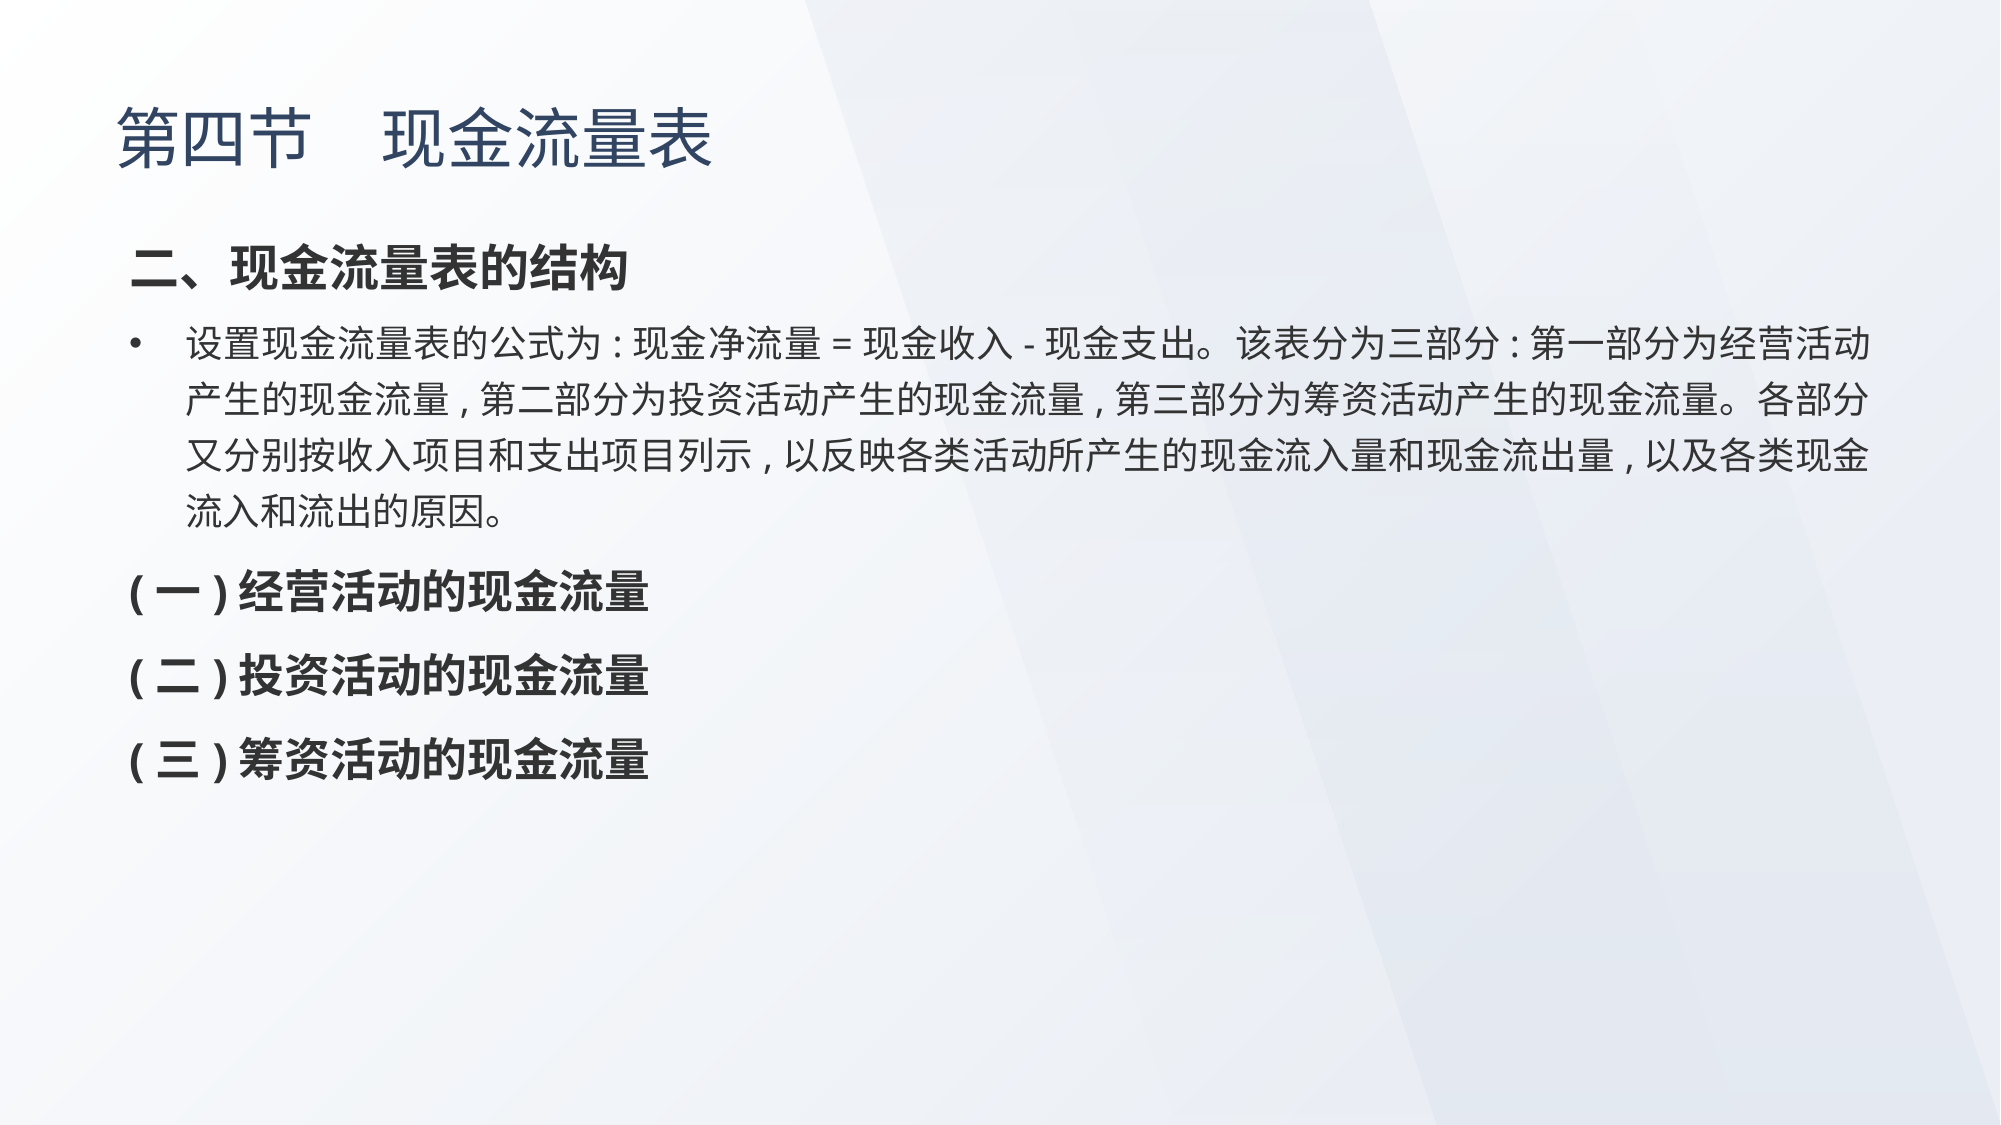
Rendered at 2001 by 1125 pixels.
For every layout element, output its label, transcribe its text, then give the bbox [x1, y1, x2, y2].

text_box 二、现金流量表的结构 设置现金流量表的公式为:现金净流量=现金收入-现金支出。该表分为三部分:第一部分为经营活动产生的现金流量,第二部分为投资活动产生的现金流量,第三部分为筹资活动产生的现金流量。各部分又分别按收入项目和支出项目列示,以反映各类活动所产生的现金流入量和现金流出量,以及各类现金流入和流出的原因。 (一)经营活动的现金流量 (二)投资活动的现金流量 (三)筹资活动的现金流量 [114, 213, 1886, 1013]
title 第四节 现金流量表 [114, 59, 1886, 178]
